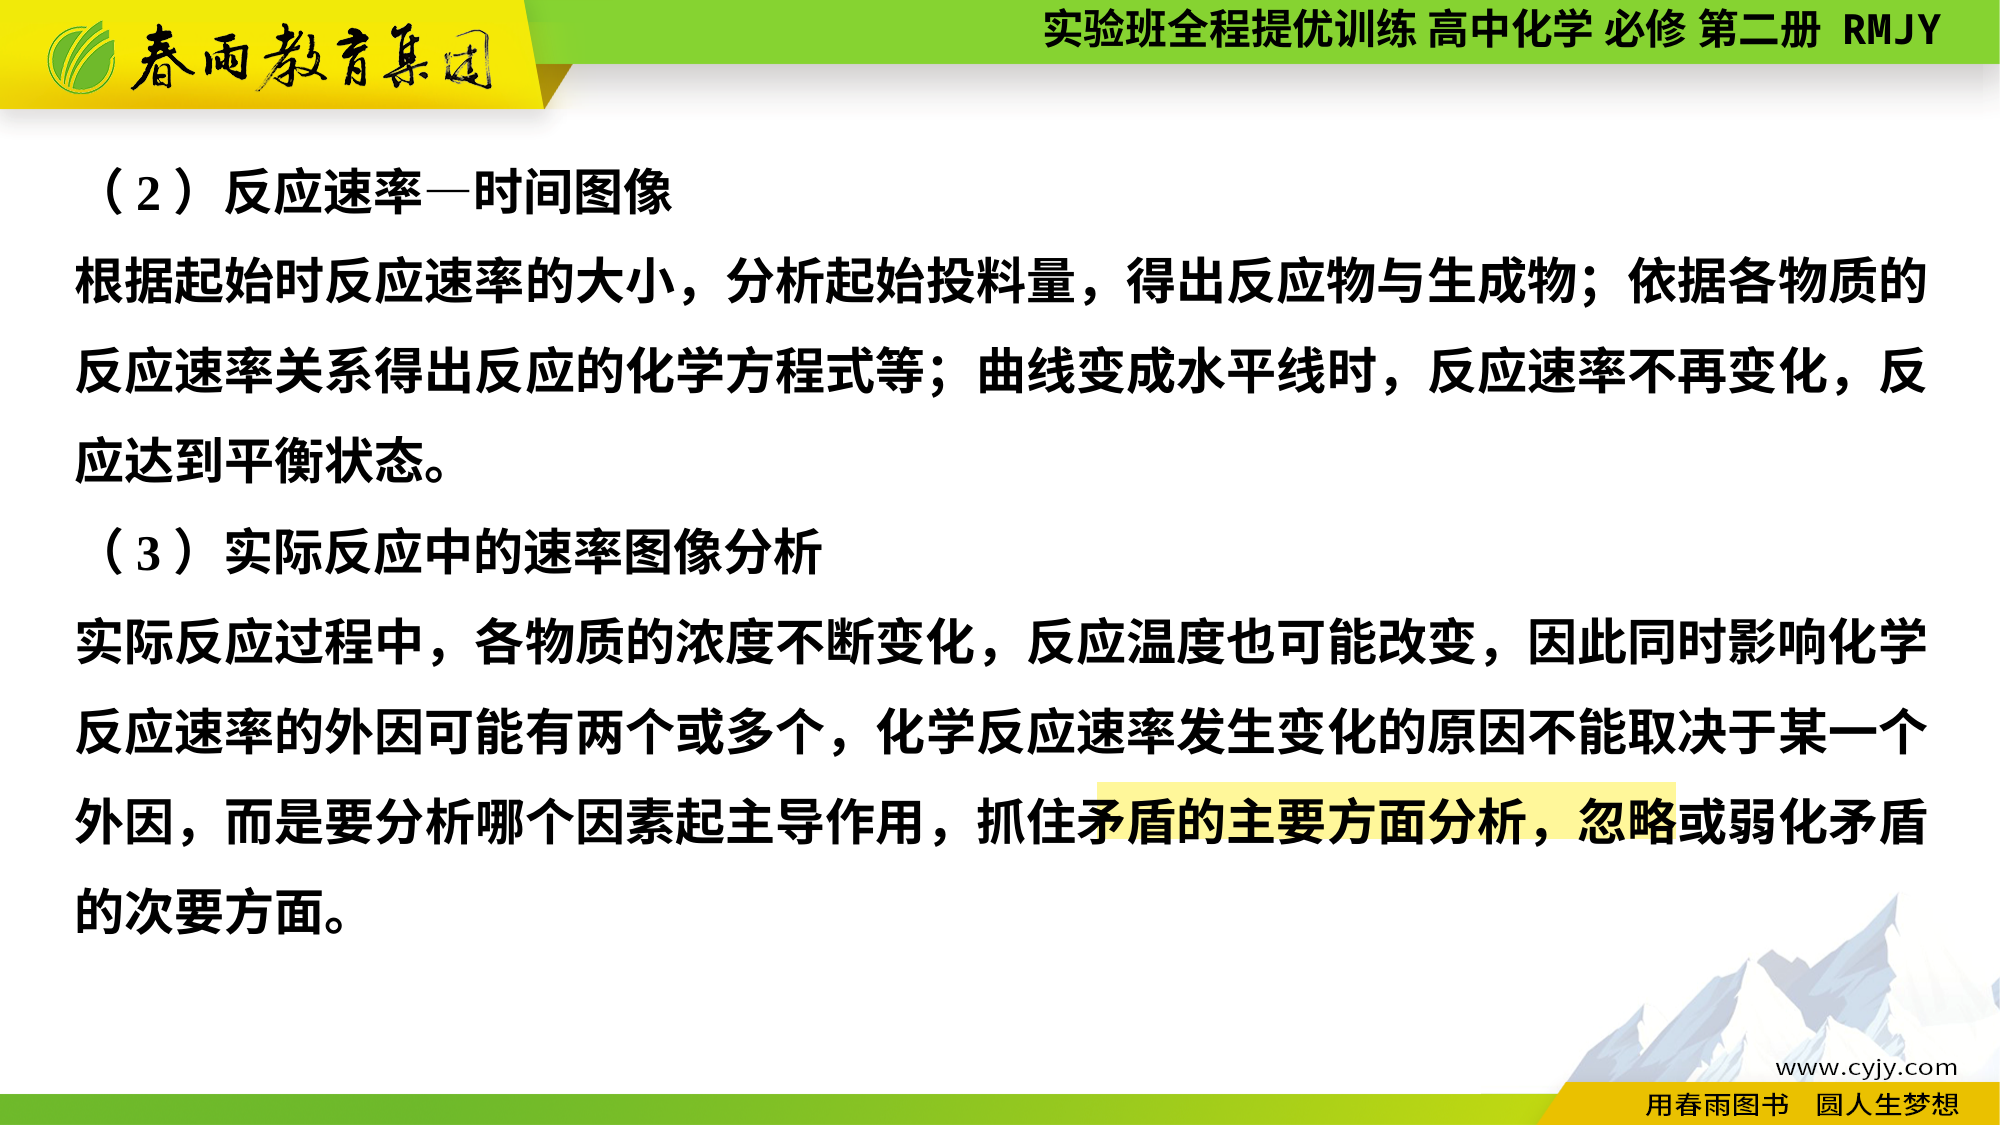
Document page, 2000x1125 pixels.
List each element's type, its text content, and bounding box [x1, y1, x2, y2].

list （2）反应速率—时间图像 根据起始时反应速率的大小，分析起始投料量，得出反应物与生成物；依据各物质的反应速率关系得出反应的化学方程式等；曲线变成水平线时，反应速率不再变化，反应达到平衡状态。 （3）实际反应中的速率图像分析 实际反应过程中，各物质的浓度不断变化，反应温度也可能改变，因此同时影响化学反应速率的外因可能有两个或多个，化学反应速率发生变化的原因不能取决于某一个外因，而是要分析哪个因素起主导作用，抓住矛盾的主要方面分析，忽略或弱化矛盾的次要方面。 [59, 122, 1944, 956]
picture [0, 0, 2000, 1125]
